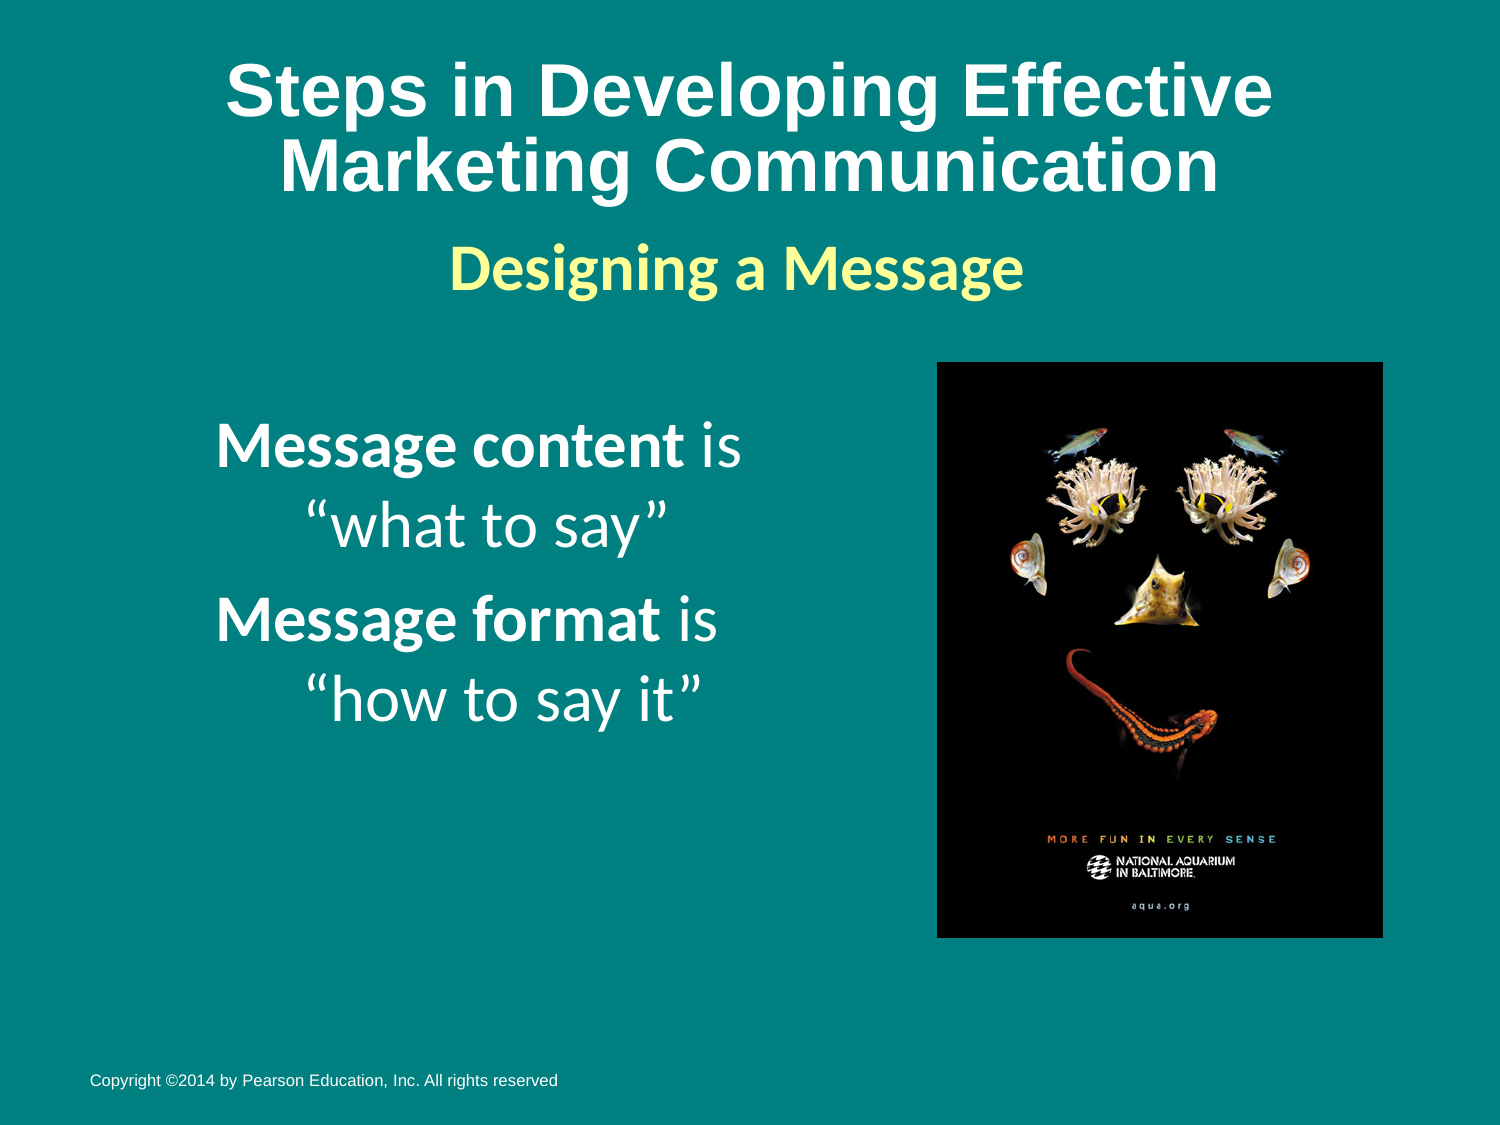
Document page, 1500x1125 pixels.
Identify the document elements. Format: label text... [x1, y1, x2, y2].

title Steps in Developing Effective Marketing Communication [112, 37, 1388, 226]
list Designing a Message [149, 237, 1326, 301]
list Message content is “what to say” Message format is “how to say it” [199, 393, 826, 907]
picture [937, 362, 1383, 938]
text_box Copyright ©2014 by Pearson Education, Inc. All rights reserved [74, 1062, 825, 1098]
